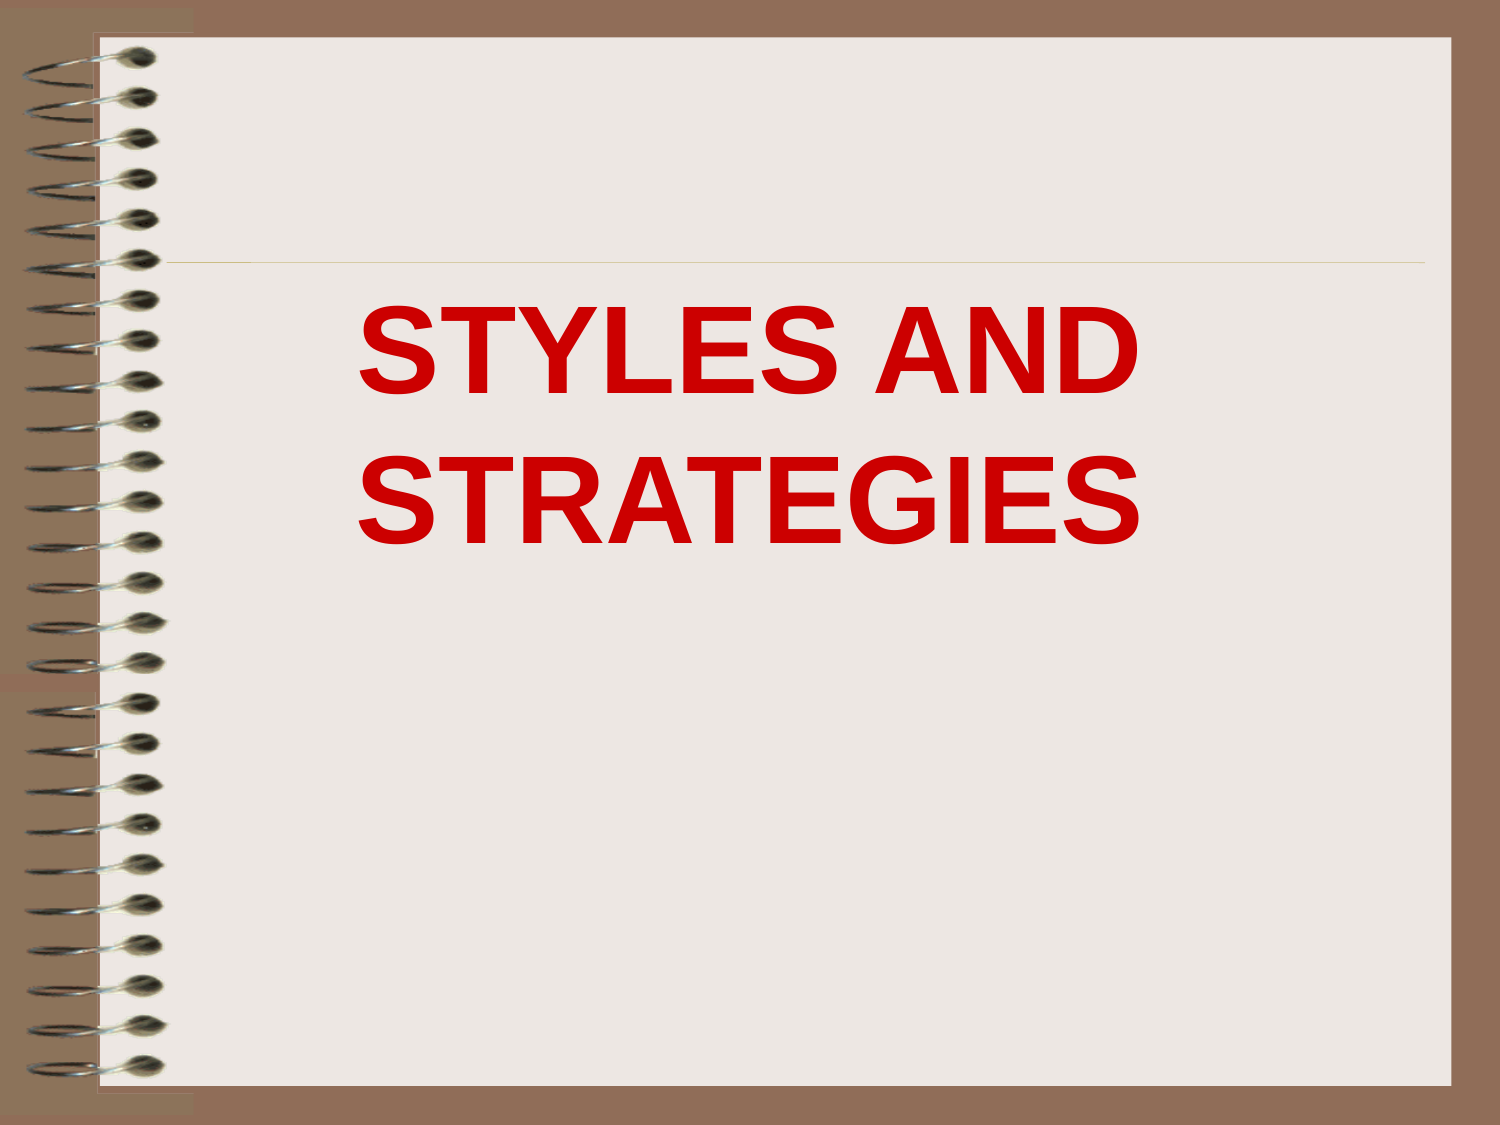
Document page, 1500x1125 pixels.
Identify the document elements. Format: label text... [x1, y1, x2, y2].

picture [0, 8, 194, 674]
picture [0, 692, 194, 1115]
title STYLES AND STRATEGIES [187, 184, 1313, 576]
